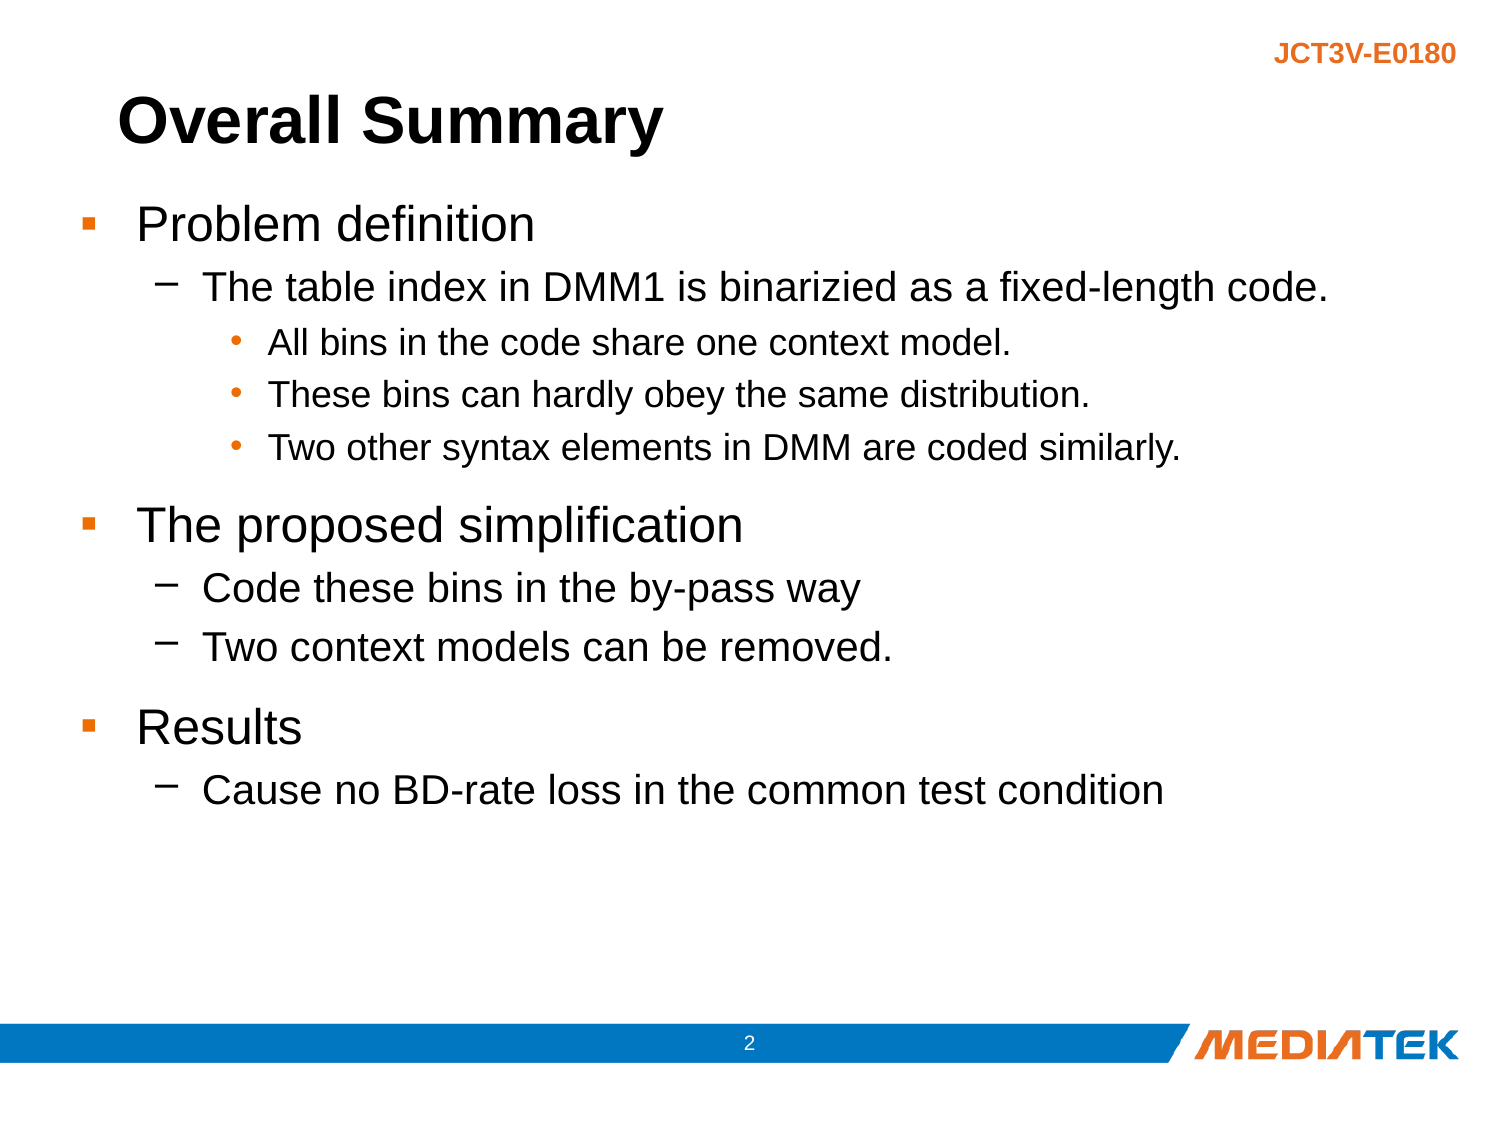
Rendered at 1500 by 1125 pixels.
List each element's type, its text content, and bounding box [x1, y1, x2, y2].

title Overall Summary [101, 62, 1425, 172]
picture [0, 1023, 711, 1063]
slide_number 1 [711, 1022, 789, 1090]
picture [789, 1023, 1459, 1063]
list Problem definition The table index in DMM1 is binarizied as a fixed-length code. All bins in the code share one context model. These bins can hardly obey the same distribution. Two other syntax elements in DMM are coded similarly. The proposed simplification Code these bins in the by-pass way Two context models can be removed. Results Cause no BD-rate loss in the common test condition [64, 184, 1459, 998]
